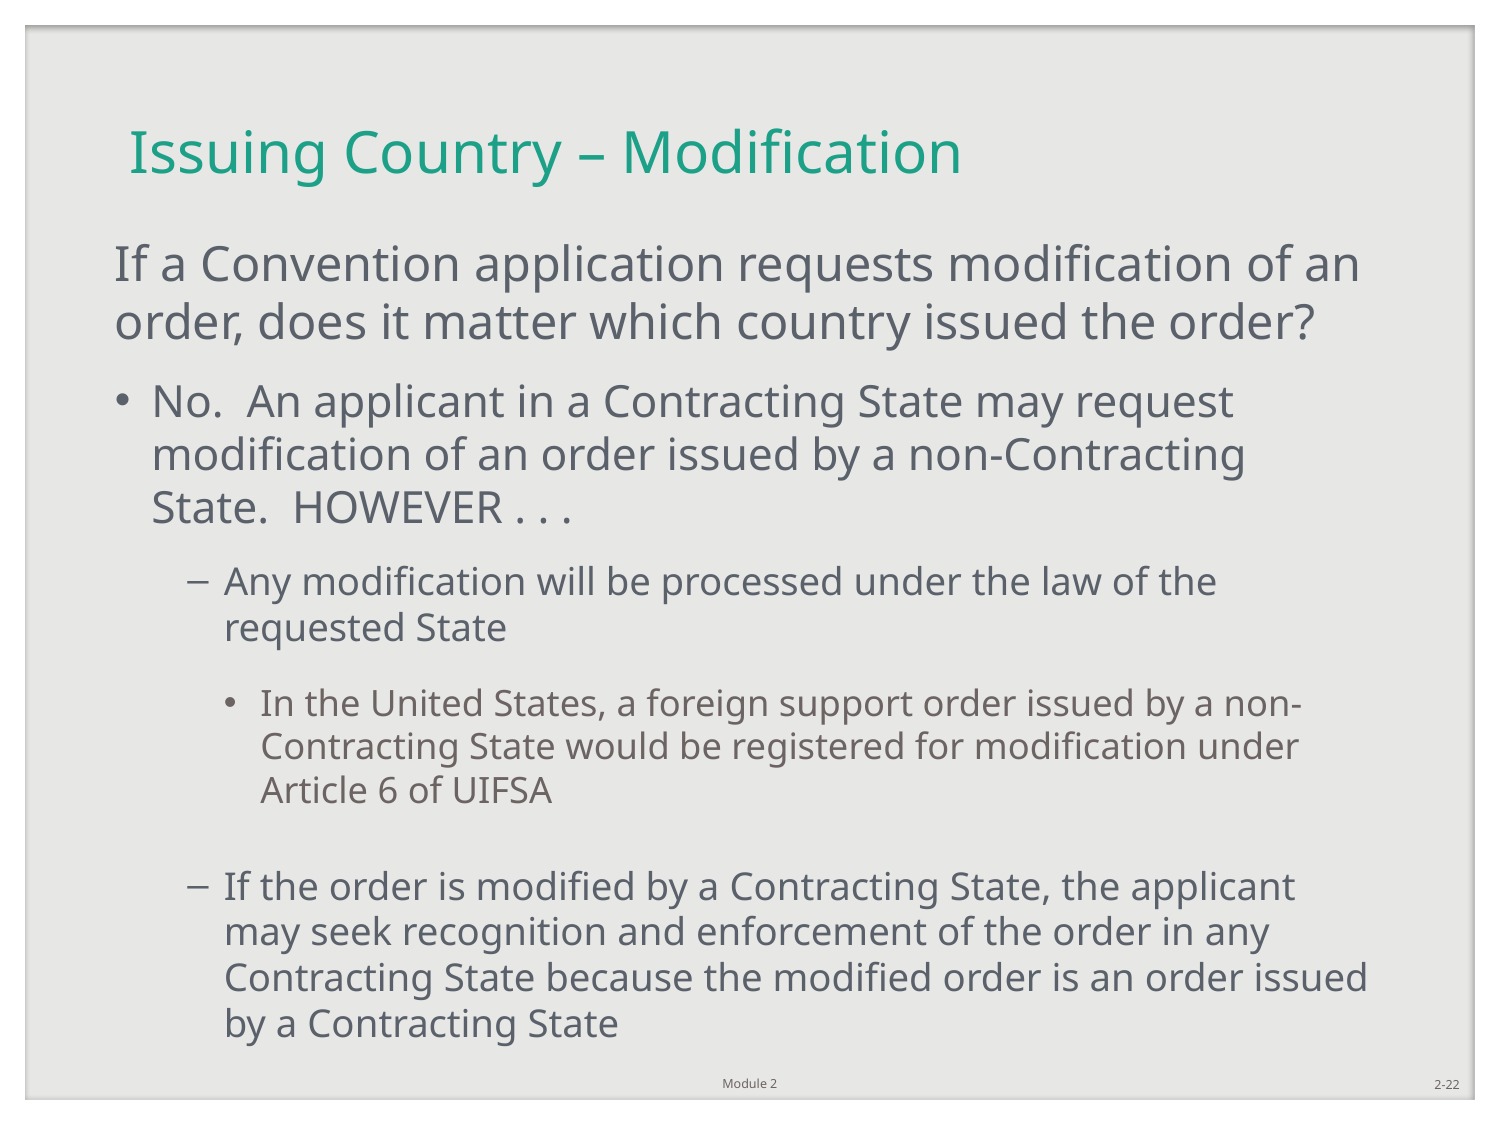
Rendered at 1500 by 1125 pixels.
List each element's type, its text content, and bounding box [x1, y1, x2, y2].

footer Module 2 [512, 1069, 988, 1100]
slide_number 2-22 [1125, 1069, 1475, 1100]
list If a Convention application requests modification of an order, does it matter which country issued the order? No. An applicant in a Contracting State may request modification of an order issued by a non-Contracting State. HOWEVER . . . Any modification will be processed under the law of the requested State In the United States, a foreign support order issued by a non-Contracting State would be registered for modification under Article 6 of UIFSA If the order is modified by a Contracting State, the applicant may seek recognition and enforcement of the order in any Contracting State because the modified order is an order issued by a Contracting State [99, 224, 1390, 1070]
title Issuing Country – Modification [114, 107, 1390, 194]
